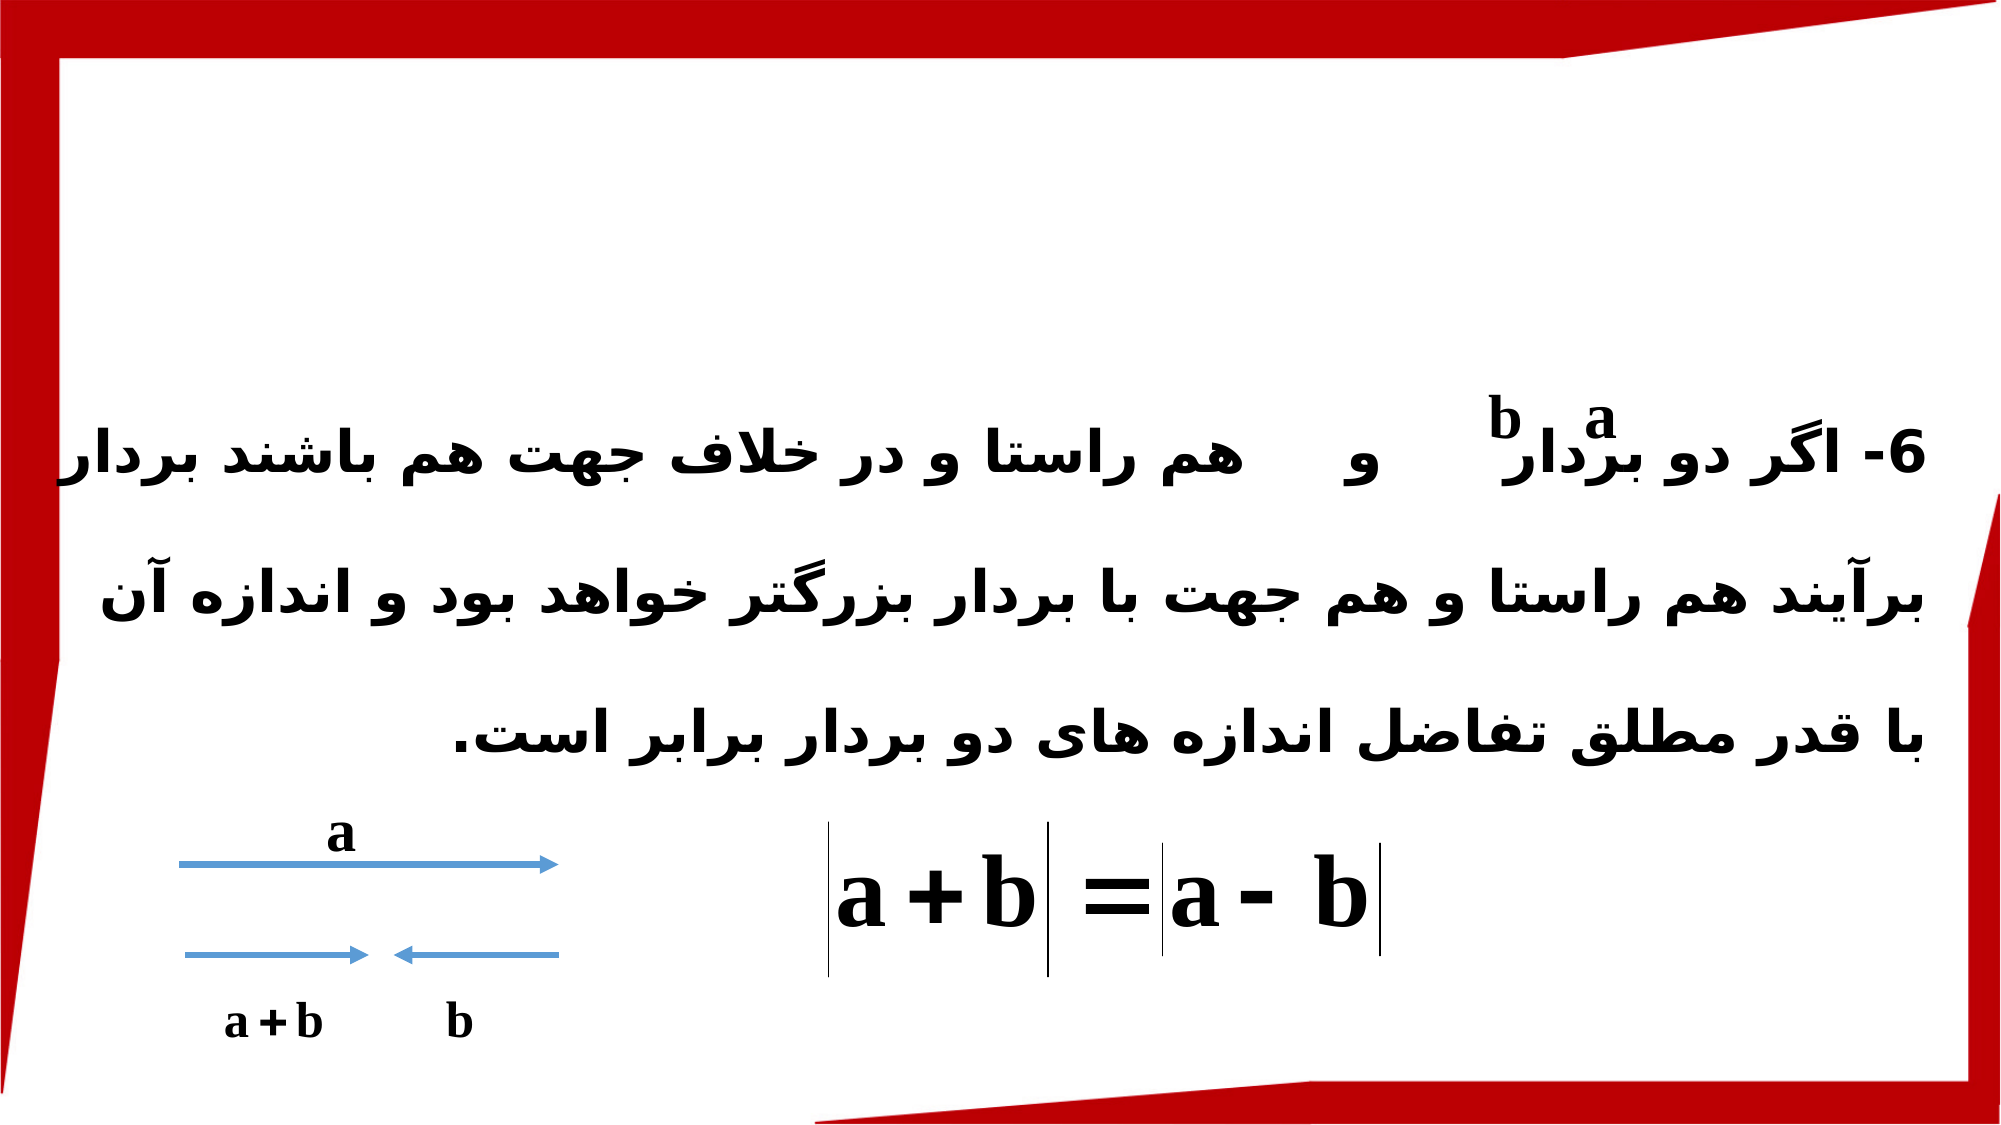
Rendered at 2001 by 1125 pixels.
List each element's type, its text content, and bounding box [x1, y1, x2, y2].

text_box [1584, 368, 1621, 444]
text_box 6- اگر دو بردار و هم راستا و در خلاف جهت هم باشند بردار برآیند هم راستا و هم جهت با بردار بزرگتر خواهد بود و اندازه آن با قدر مطلق تفاضل اندازه های دو بردار برابر است. [44, 336, 1944, 772]
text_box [445, 983, 477, 1043]
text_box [223, 984, 327, 1042]
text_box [326, 786, 359, 857]
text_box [1488, 372, 1526, 444]
picture [0, 0, 2001, 1125]
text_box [821, 814, 1388, 983]
